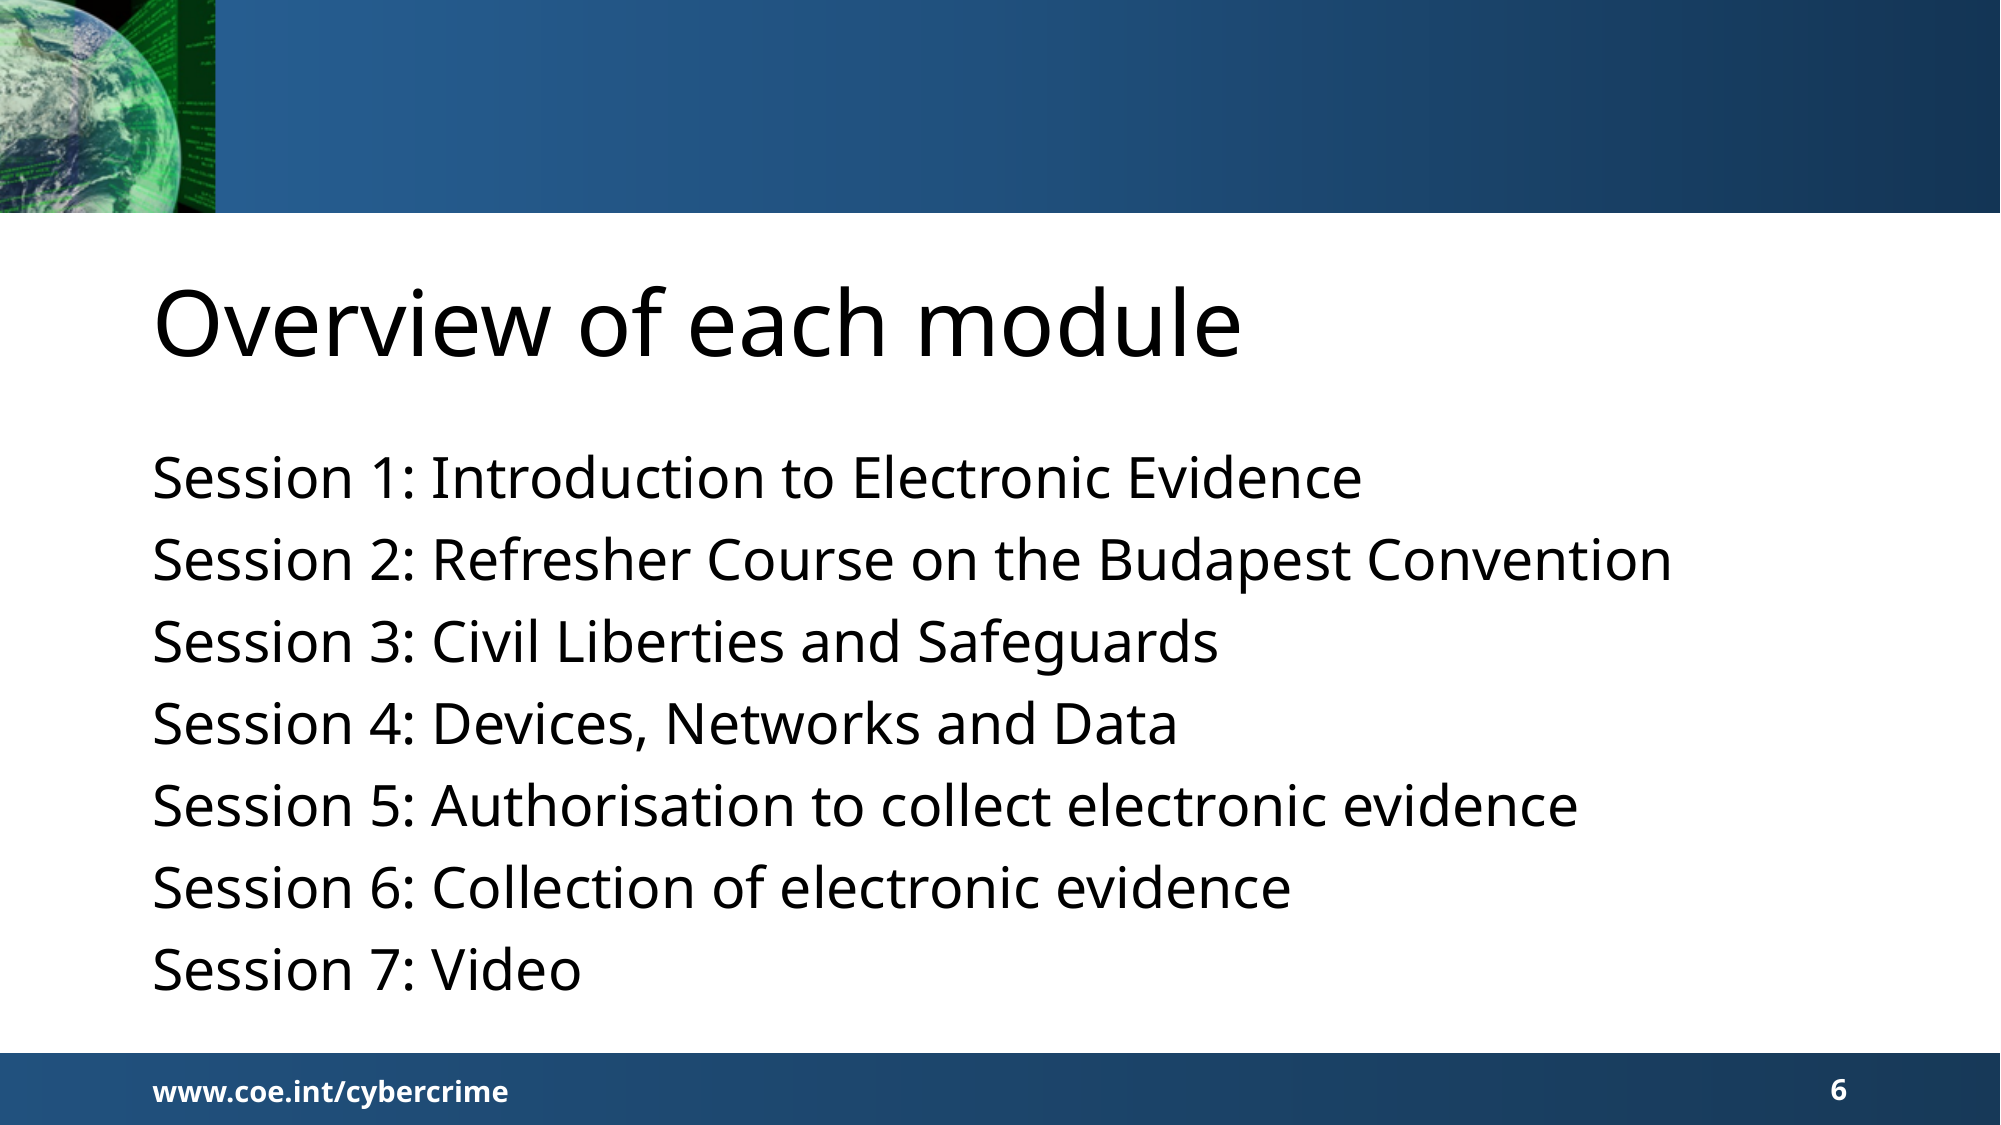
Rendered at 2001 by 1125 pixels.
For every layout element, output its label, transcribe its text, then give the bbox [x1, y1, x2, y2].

picture [0, 0, 2000, 213]
slide_number www.coe.int/cybercrime [137, 1061, 588, 1121]
slide_number 6 [1412, 1061, 1863, 1121]
title Overview of each module [137, 252, 1863, 402]
list Session 1: Introduction to Electronic Evidence Session 2: Refresher Course on the Budapest Convention Session 3: Civil Liberties and Safeguards Session 4: Devices, Networks and Data Session 5: Authorisation to collect electronic evidence Session 6: Collection of electronic evidence Session 7: Video [137, 441, 1863, 1014]
